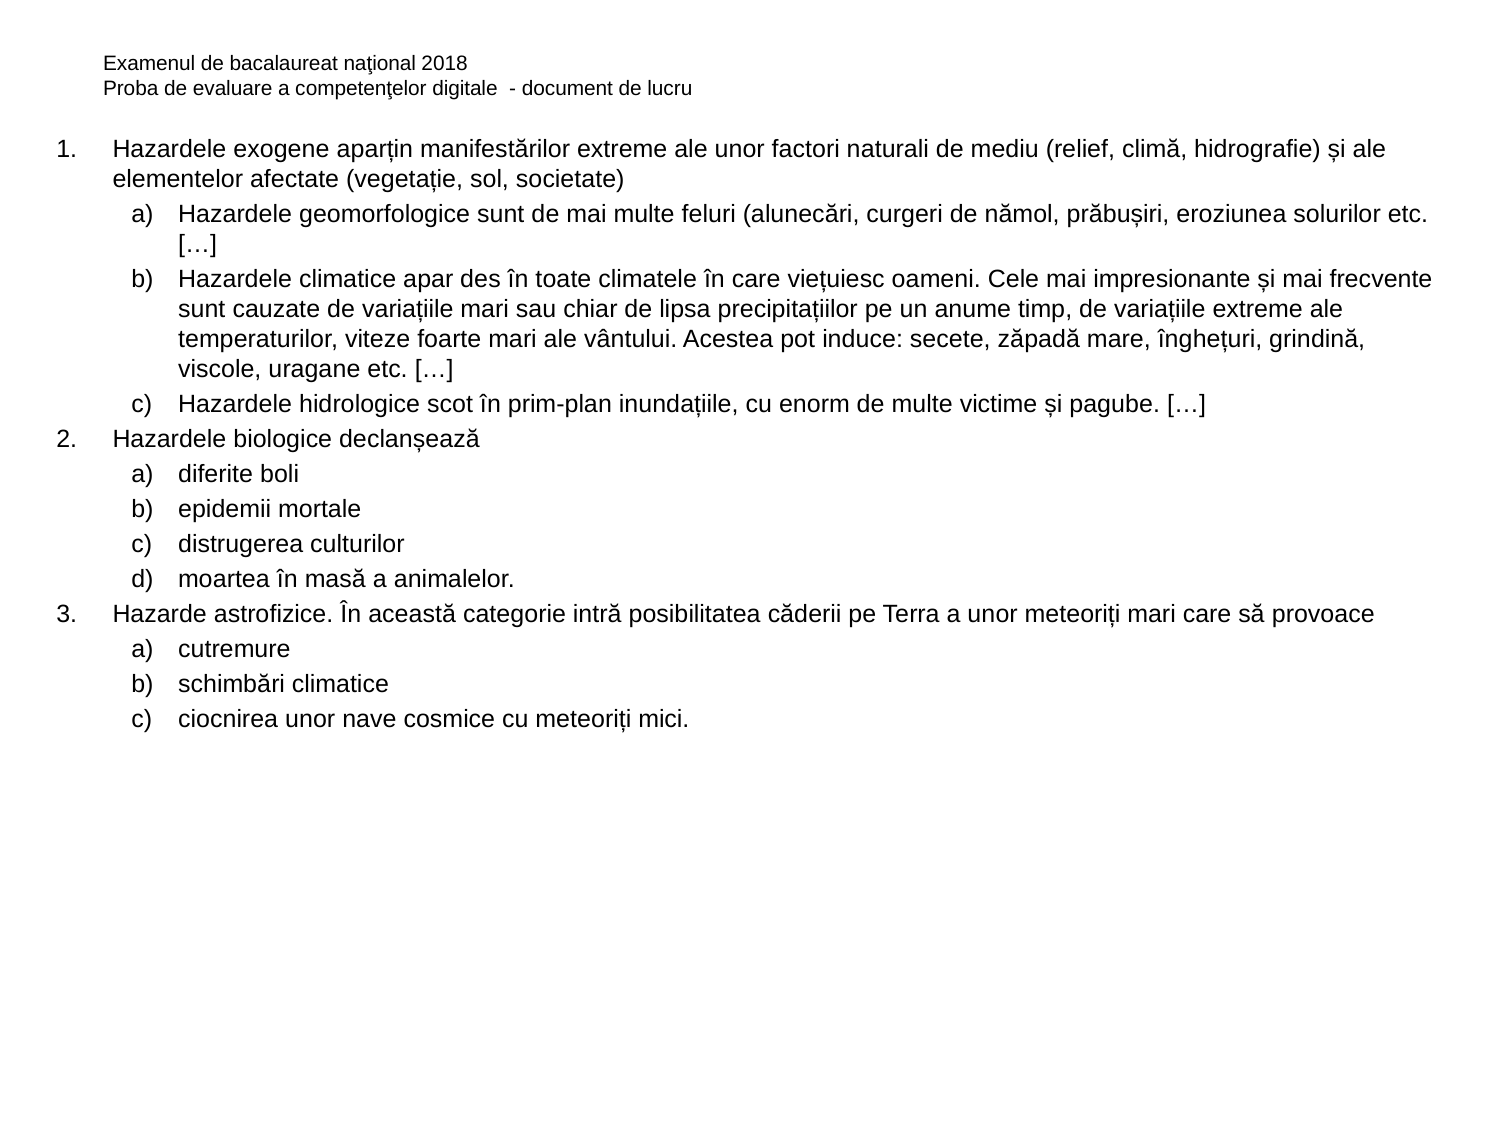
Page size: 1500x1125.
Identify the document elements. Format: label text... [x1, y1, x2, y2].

list Hazardele exogene aparțin manifestărilor extreme ale unor factori naturali de mediu (relief, climă, hidrografie) și ale elementelor afectate (vegetație, sol, societate) Hazardele geomorfologice sunt de mai multe feluri (alunecări, curgeri de nămol, prăbușiri, eroziunea solurilor etc. […] Hazardele climatice apar des în toate climatele în care viețuiesc oameni. Cele mai impresionante și mai frecvente sunt cauzate de variațiile mari sau chiar de lipsa precipitațiilor pe un anume timp, de variațiile extreme ale temperaturilor, viteze foarte mari ale vântului. Acestea pot induce: secete, zăpadă mare, înghețuri, grindină, viscole, uragane etc. […] Hazardele hidrologice scot în prim-plan inundațiile, cu enorm de multe victime și pagube. […] Hazardele biologice declanșează diferite boli epidemii mortale distrugerea culturilor moartea în masă a animalelor. Hazarde astrofizice. În această categorie intră posibilitatea căderii pe Terra a unor meteoriți mari care să provoace cutremure schimbări climatice ciocnirea unor nave cosmice cu meteoriți mici. [41, 125, 1471, 1095]
text_box Examenul de bacalaureat naţional 2018 Proba de evaluare a competenţelor digitale - document de lucru [88, 42, 1376, 108]
